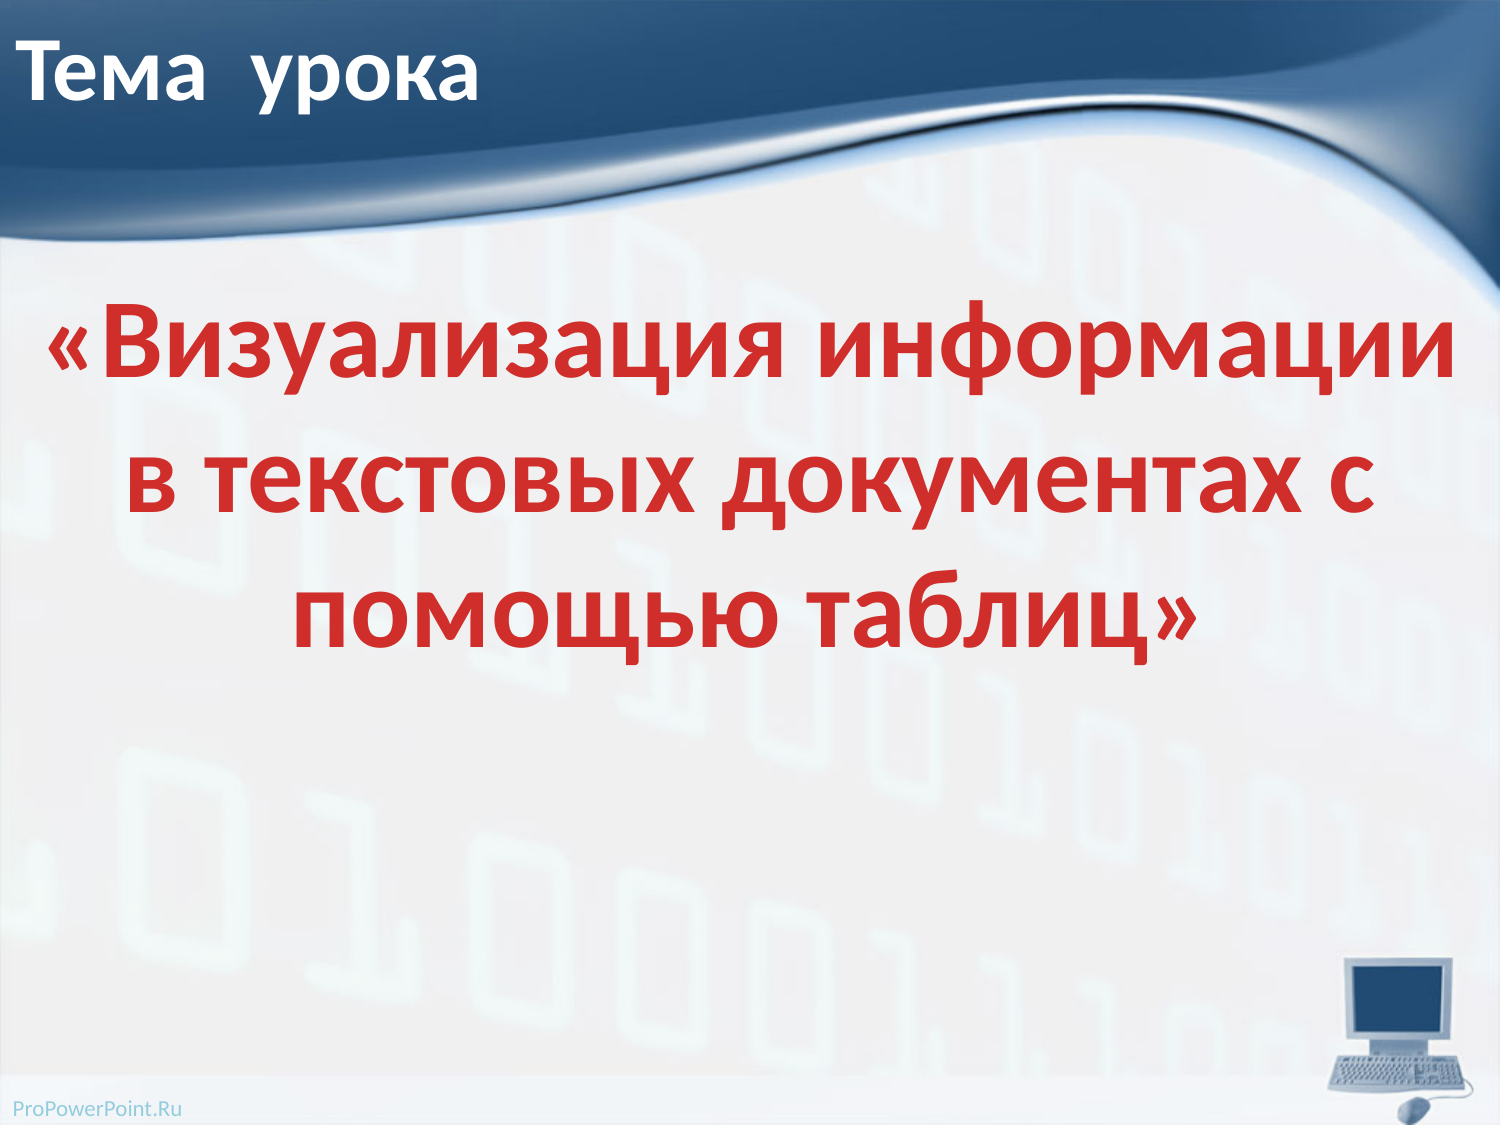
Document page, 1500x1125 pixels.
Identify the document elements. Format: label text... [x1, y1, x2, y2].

title Тема урока [0, 0, 852, 128]
picture [0, 0, 1500, 1125]
text_box «Визуализация информации в текстовых документах с помощью таблиц» [23, 257, 1477, 678]
